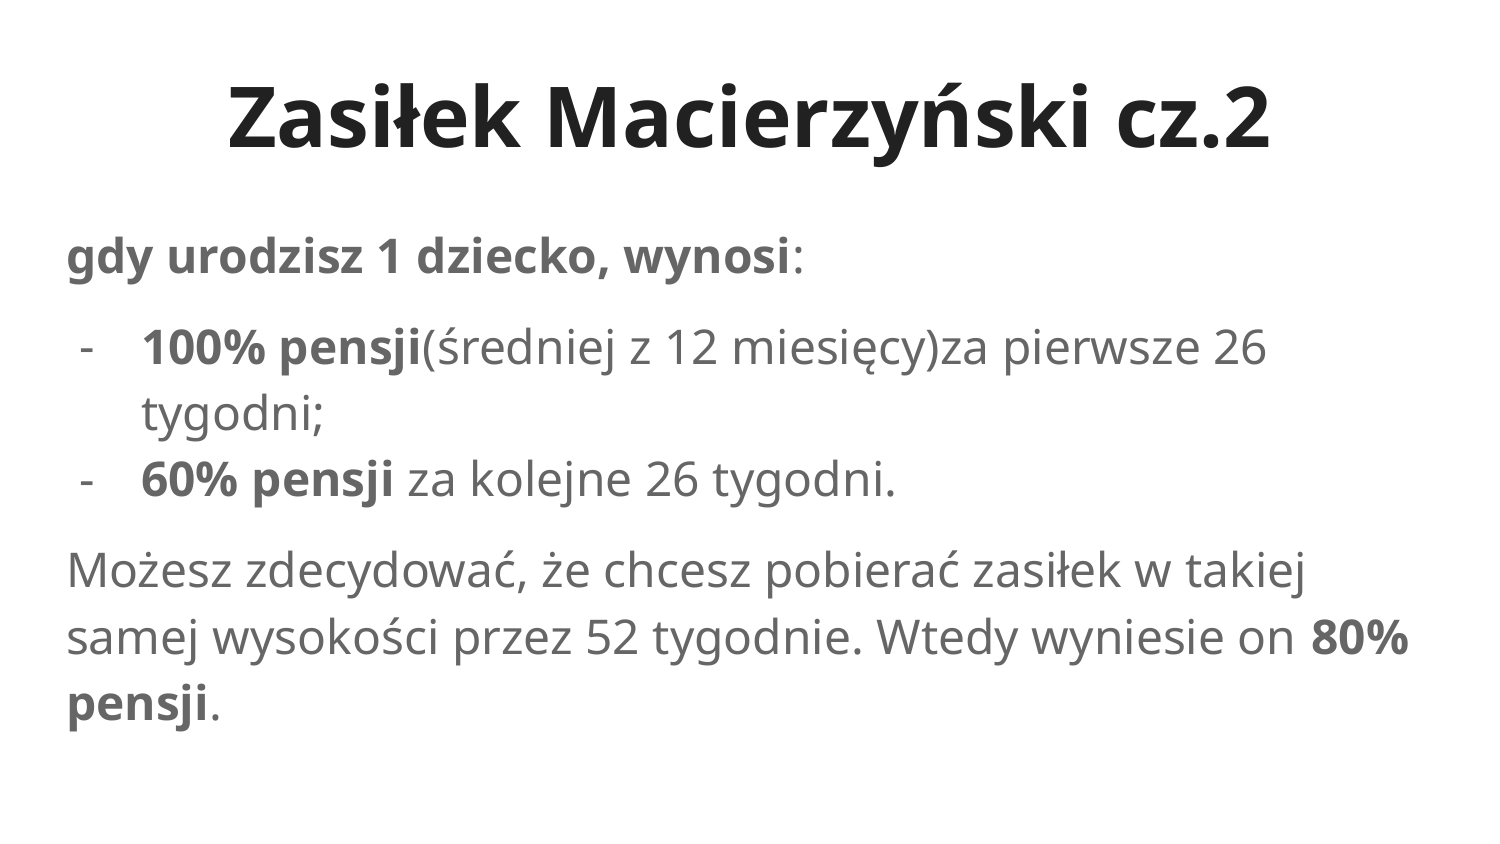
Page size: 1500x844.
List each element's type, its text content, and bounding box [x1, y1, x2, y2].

title Zasiłek Macierzyński cz.2 [51, 48, 1449, 180]
list gdy urodzisz 1 dziecko, wynosi: 100% pensji(średniej z 12 miesięcy)za pierwsze 26 tygodni; 60% pensji za kolejne 26 tygodni. Możesz zdecydować, że chcesz pobierać zasiłek w takiej samej wysokości przez 52 tygodnie. Wtedy wyniesie on 80% pensji. [51, 201, 1449, 750]
